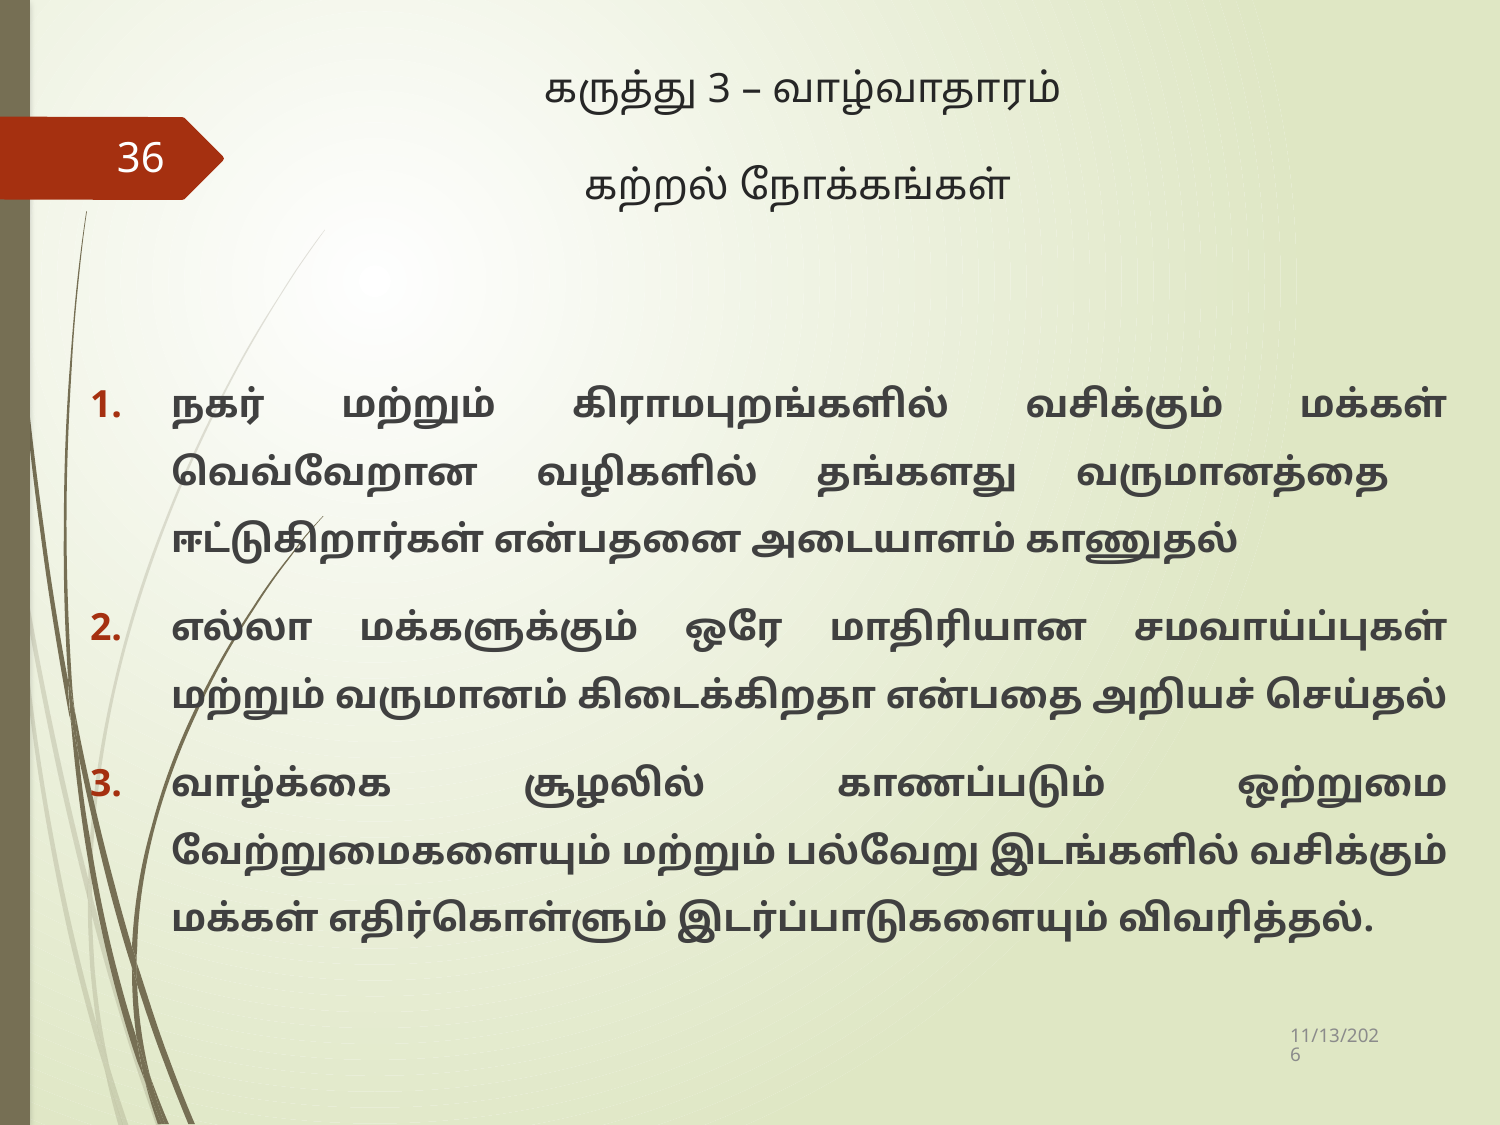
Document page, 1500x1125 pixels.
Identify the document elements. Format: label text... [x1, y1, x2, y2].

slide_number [1275, 1006, 1401, 1068]
slide_number 36 [83, 129, 180, 190]
list நகர் மற்றும் கிராமபுறங்களில் வசிக்கும் மக்கள் வெவ்வேறான வழிகளில் தங்களது வருமானத்தை ஈட்டுகிறார்கள் என்பதனை அடையாளம் காணுதல் எல்லா மக்களுக்கும் ஒரே மாதிரியான சமவாய்ப்புகள் மற்றும் வருமானம் கிடைக்கிறதா என்பதை அறியச் செய்தல் வாழ்க்கை சூழலில் காணப்படும் ஒற்றுமை வேற்றுமைகளையும் மற்றும் பல்வேறு இடங்களில் வசிக்கும் மக்கள் எதிர்கொள்ளும் இடர்ப்பாடுகளையும் விவரித்தல். [75, 350, 1463, 970]
title கருத்து 3 – வாழ்வாதாரம் கற்றல் நோக்கங்கள் [184, 54, 1422, 265]
